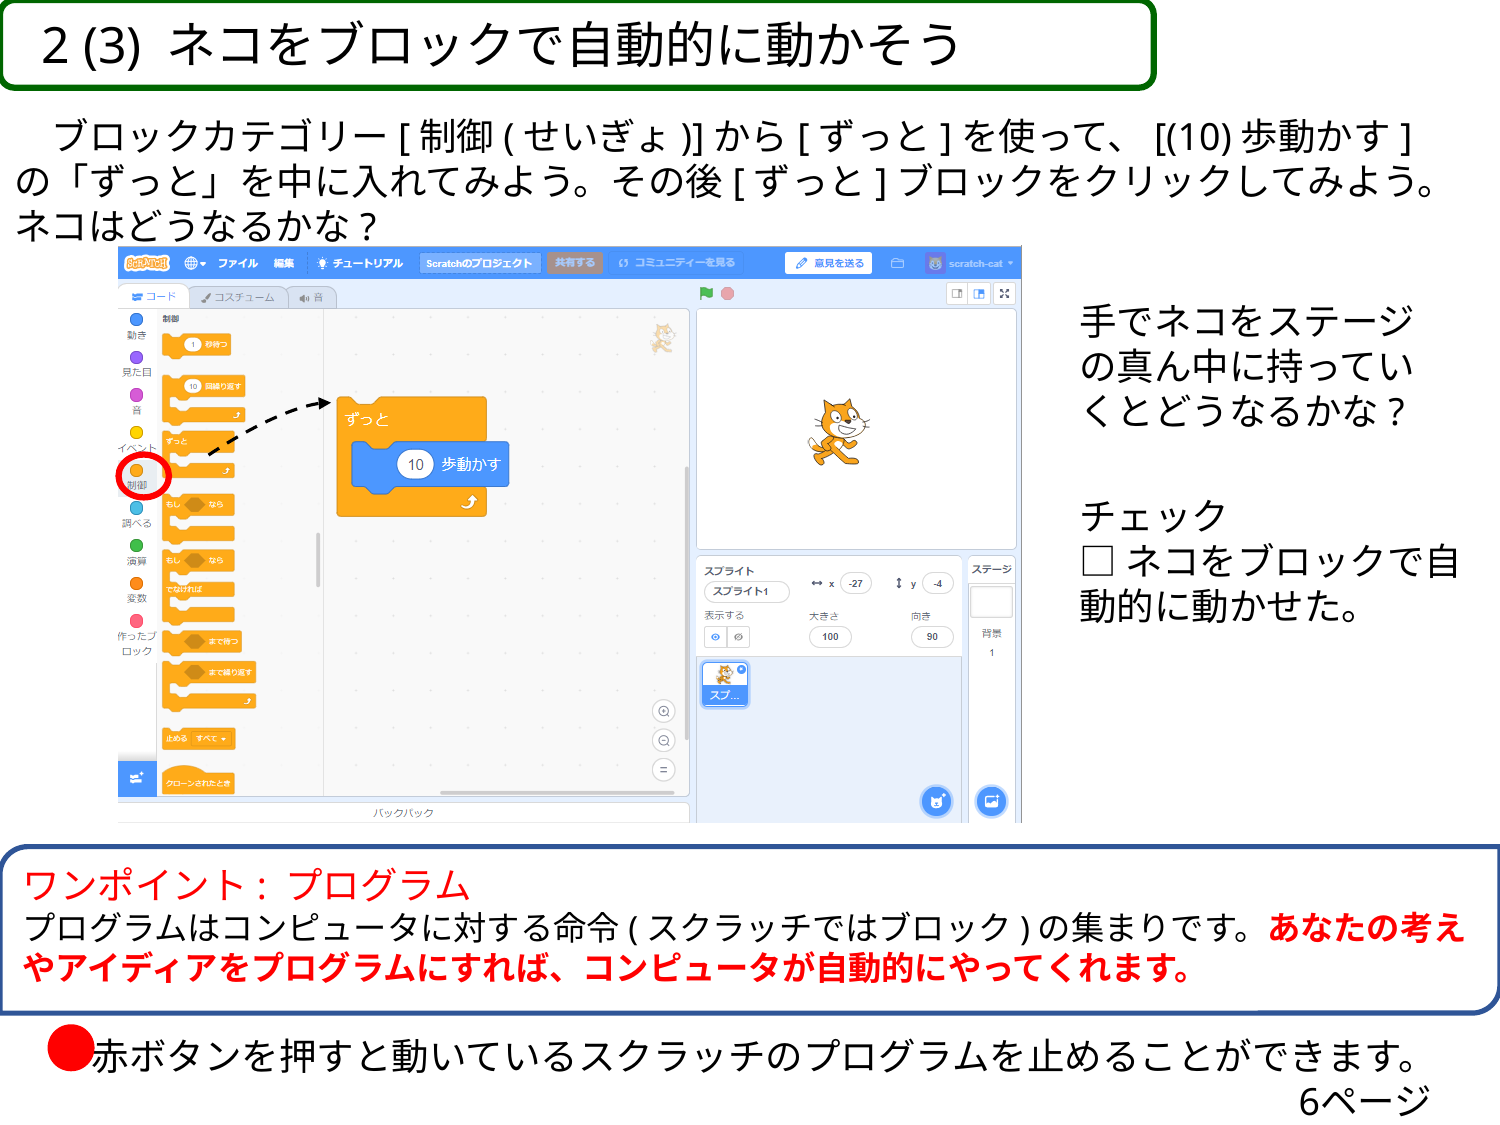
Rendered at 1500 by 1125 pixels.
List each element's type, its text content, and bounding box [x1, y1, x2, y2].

text_box ブロックカテゴリー[制御(せいぎょ)]から[ずっと]を使って、[(10)歩動かす]の「ずっと」を中に入れてみよう。その後[ずっと]ブロックをクリックしてみよう。ネコはどうなるかな? [0, 105, 1443, 301]
text_box ワンポイント: プログラム プログラムはコンピュータに対する命令(スクラッチではブロック)の集まりです。あなたの考えやアイディアをプログラムにすれば、コンピュータが自動的にやってくれます。 [0, 845, 1500, 1015]
text_box 6ページ [1283, 1070, 1500, 1125]
text_box [47, 1024, 95, 1072]
text_box 赤ボタンを押すと動いているスクラッチのプログラムを止めることができます。 [25, 1025, 1443, 1085]
picture [118, 245, 1023, 824]
text_box 2 (3) ネコをブロックで自動的に動かそう. [0, 0, 1155, 89]
text_box チェック □ ネコをブロックで自動的に動かせた。 [1064, 486, 1482, 681]
text_box 手でネコをステージの真ん中に持っていくとどうなるかな? [1064, 290, 1468, 486]
